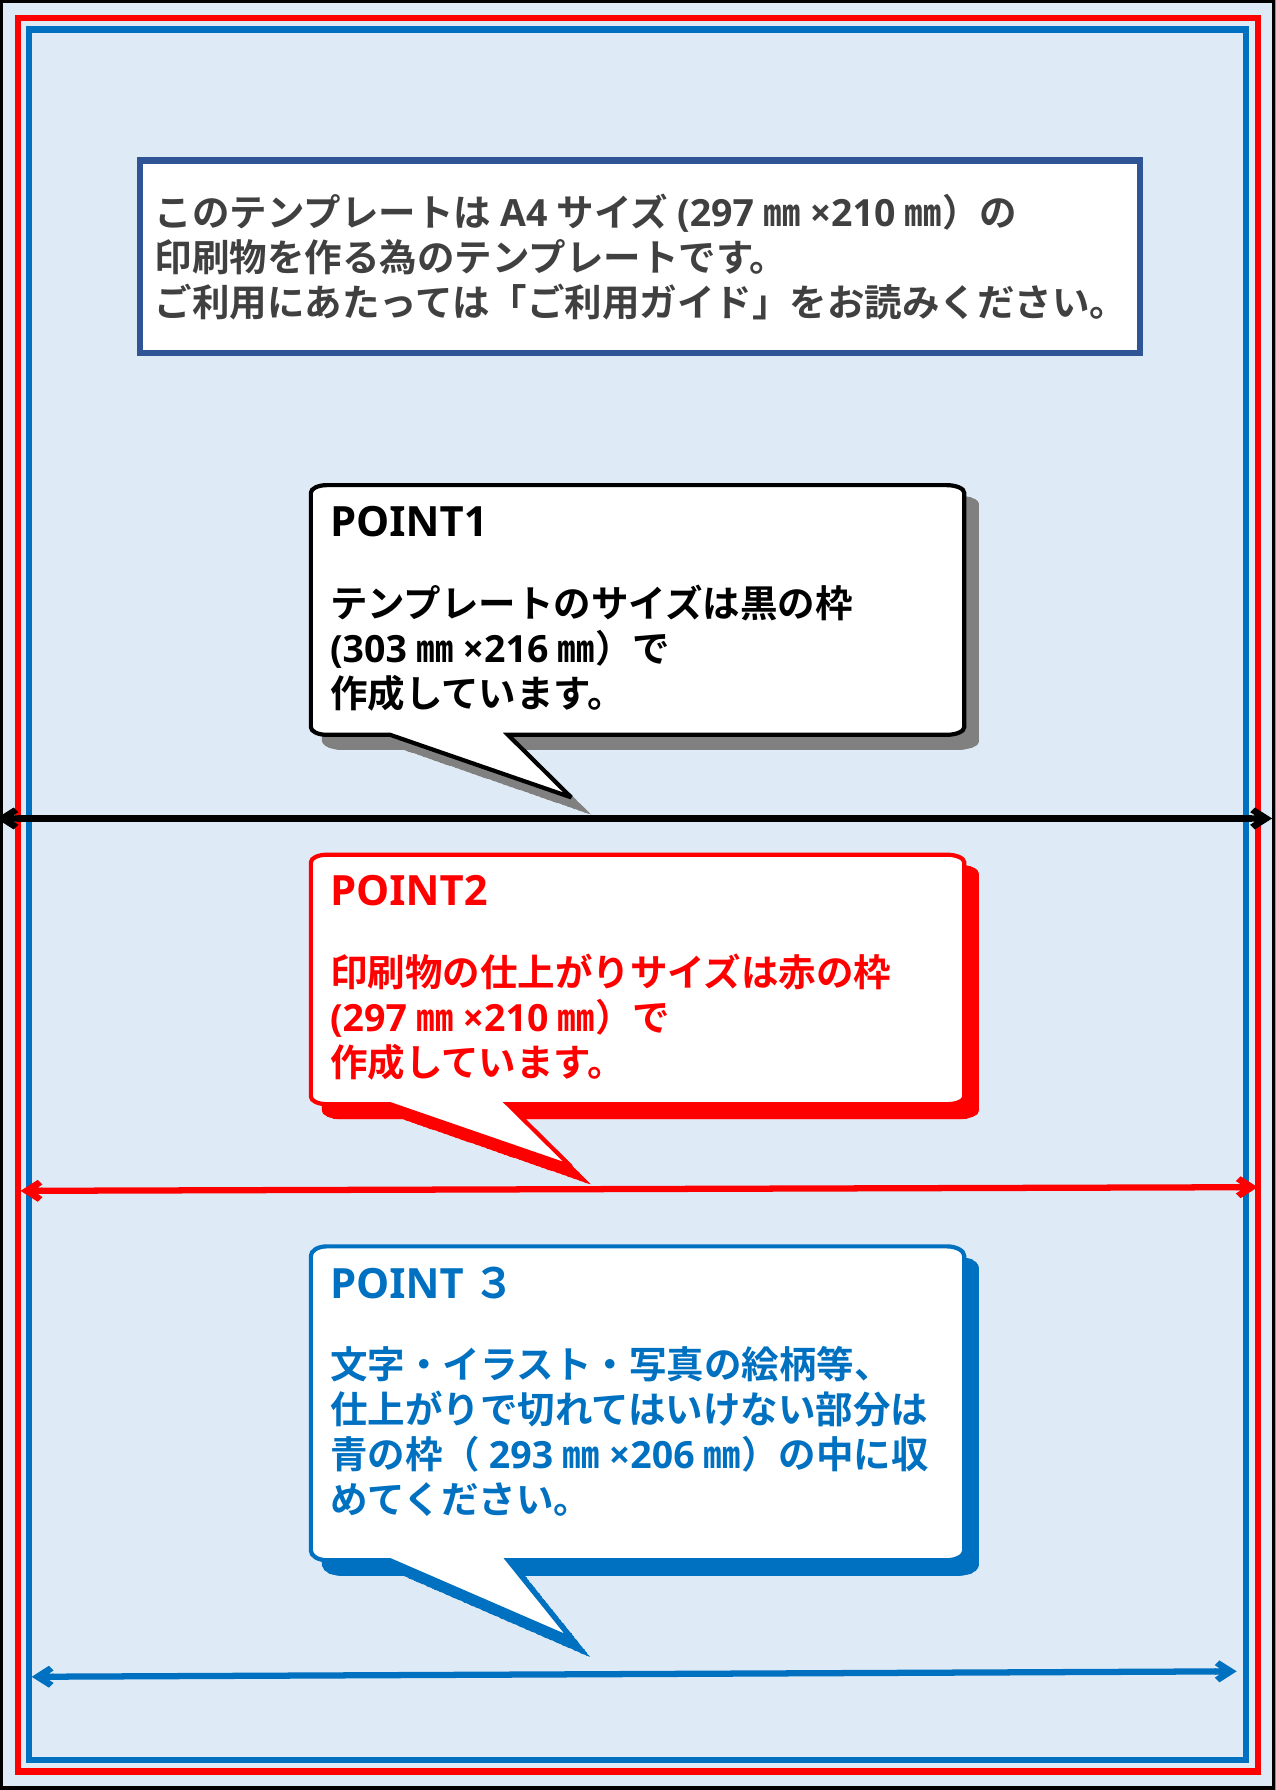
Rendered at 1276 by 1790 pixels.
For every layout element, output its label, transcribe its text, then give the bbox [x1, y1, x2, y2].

text_box [17, 17, 1259, 815]
text_box [17, 822, 1259, 1773]
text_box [20, 1187, 1258, 1191]
text_box POINT３ 文字・イラスト・写真の絵柄等、 仕上がりで切れてはいけない部分は 青の枠（293㎜×206㎜）の中に収めてください。 [310, 1246, 965, 1639]
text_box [31, 1671, 1237, 1677]
text_box [28, 28, 1247, 815]
text_box [28, 822, 1247, 1187]
text_box POINT1 テンプレートのサイズは黒の枠 (303㎜×216㎜）で 作成しています。 [310, 485, 965, 798]
text_box POINT2 印刷物の仕上がりサイズは赤の枠(297㎜×210㎜）で 作成しています。 [310, 854, 965, 1167]
text_box [0, 0, 1276, 1790]
text_box [28, 1191, 1247, 1761]
text_box このテンプレートはA4サイズ(297㎜×210㎜）の 印刷物を作る為のテンプレートです。 ご利用にあたっては「ご利用ガイド」をお読みください。 [139, 160, 1141, 354]
